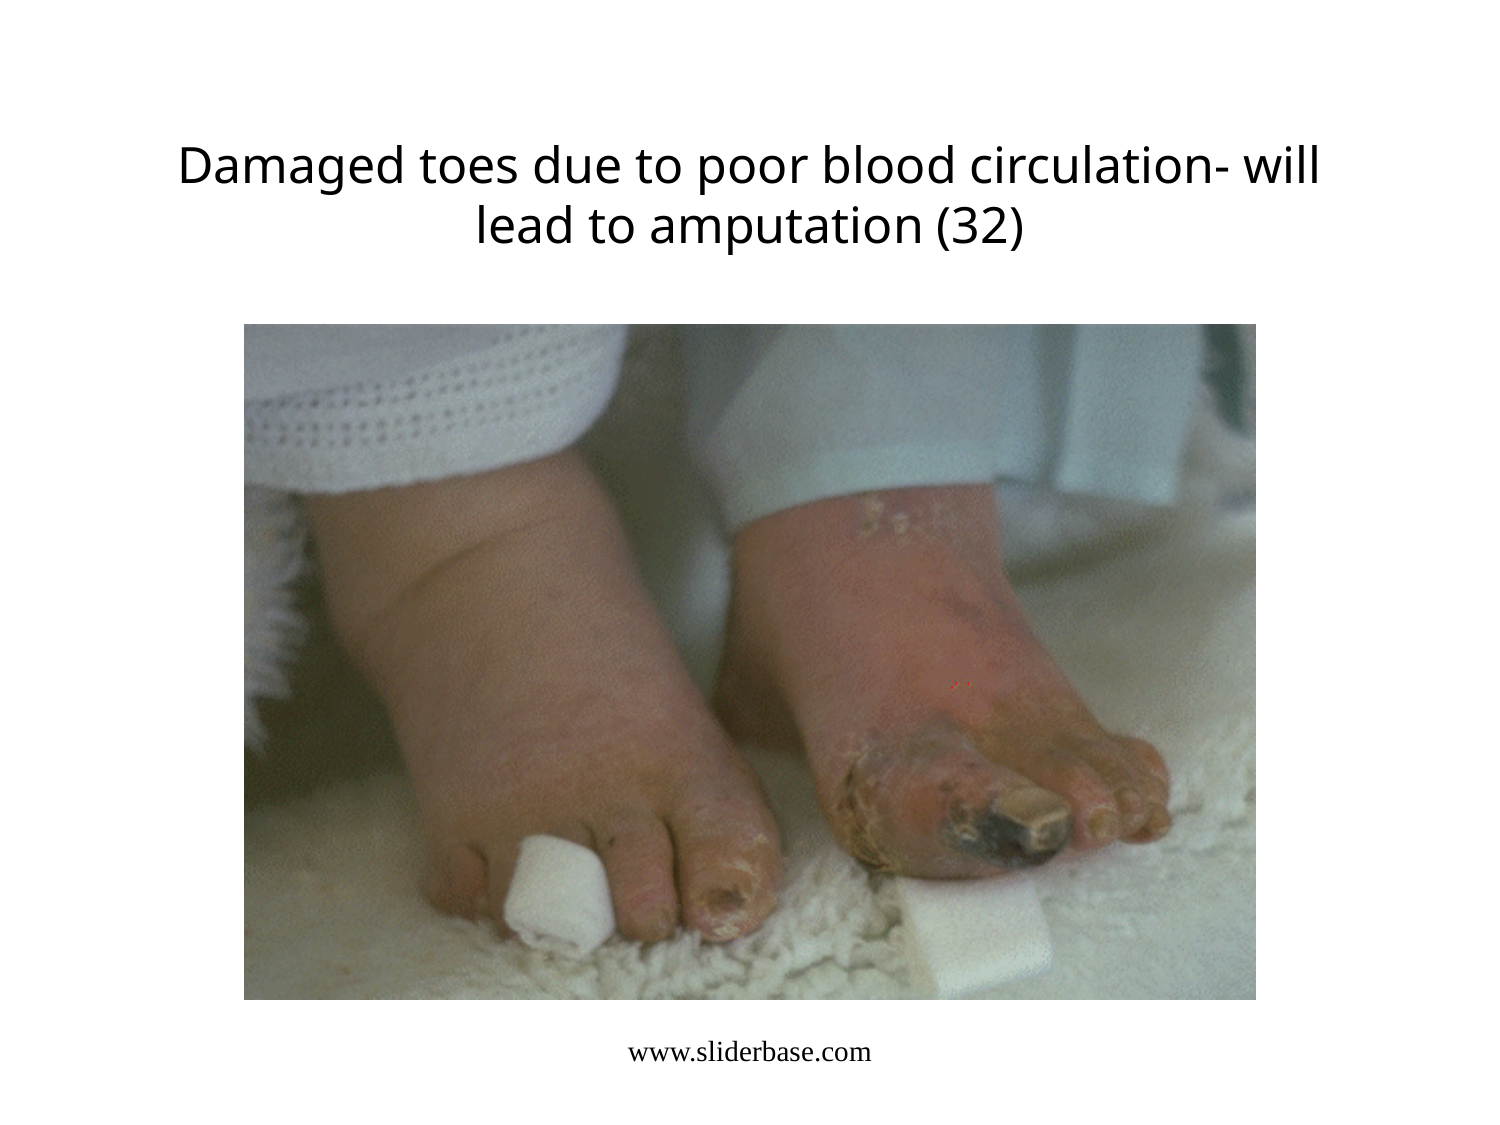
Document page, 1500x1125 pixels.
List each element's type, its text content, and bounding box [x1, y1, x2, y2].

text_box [243, 324, 1256, 1001]
title Damaged toes due to poor blood circulation- will lead to amputation (32) [112, 99, 1388, 288]
footer www.sliderbase.com [512, 1025, 988, 1100]
